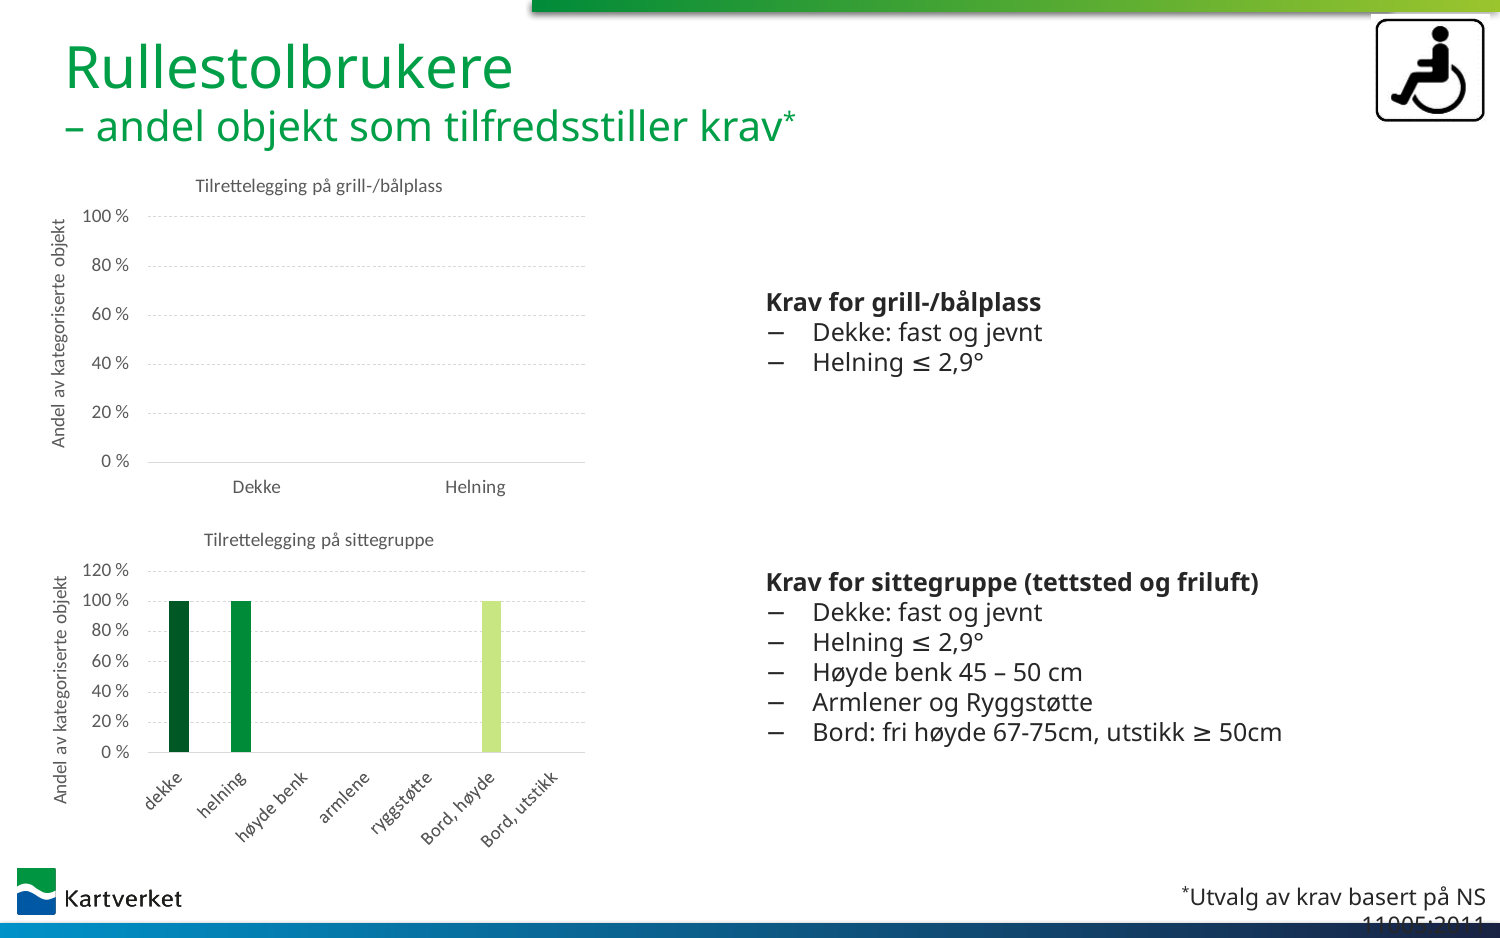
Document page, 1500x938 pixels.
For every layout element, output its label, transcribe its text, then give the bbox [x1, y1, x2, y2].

picture [1371, 13, 1491, 127]
text_box Krav for sittegruppe (tettsted og friluft) Dekke: fast og jevnt Helning ≤ 2,9° Høyde benk 45 – 50 cm Armlener og Ryggstøtte Bord: fri høyde 67-75cm, utstikk ≥ 50cm [750, 559, 1500, 754]
text_box *Utvalg av krav basert på NS 11005:2011 [1068, 873, 1500, 938]
text_box Rullestolbrukere – andel objekt som tilfredsstiller krav* [49, 14, 1431, 158]
text_box Krav for grill-/bålplass Dekke: fast og jevnt Helning ≤ 2,9° [750, 279, 1452, 384]
picture [41, 166, 596, 505]
picture [41, 520, 596, 859]
